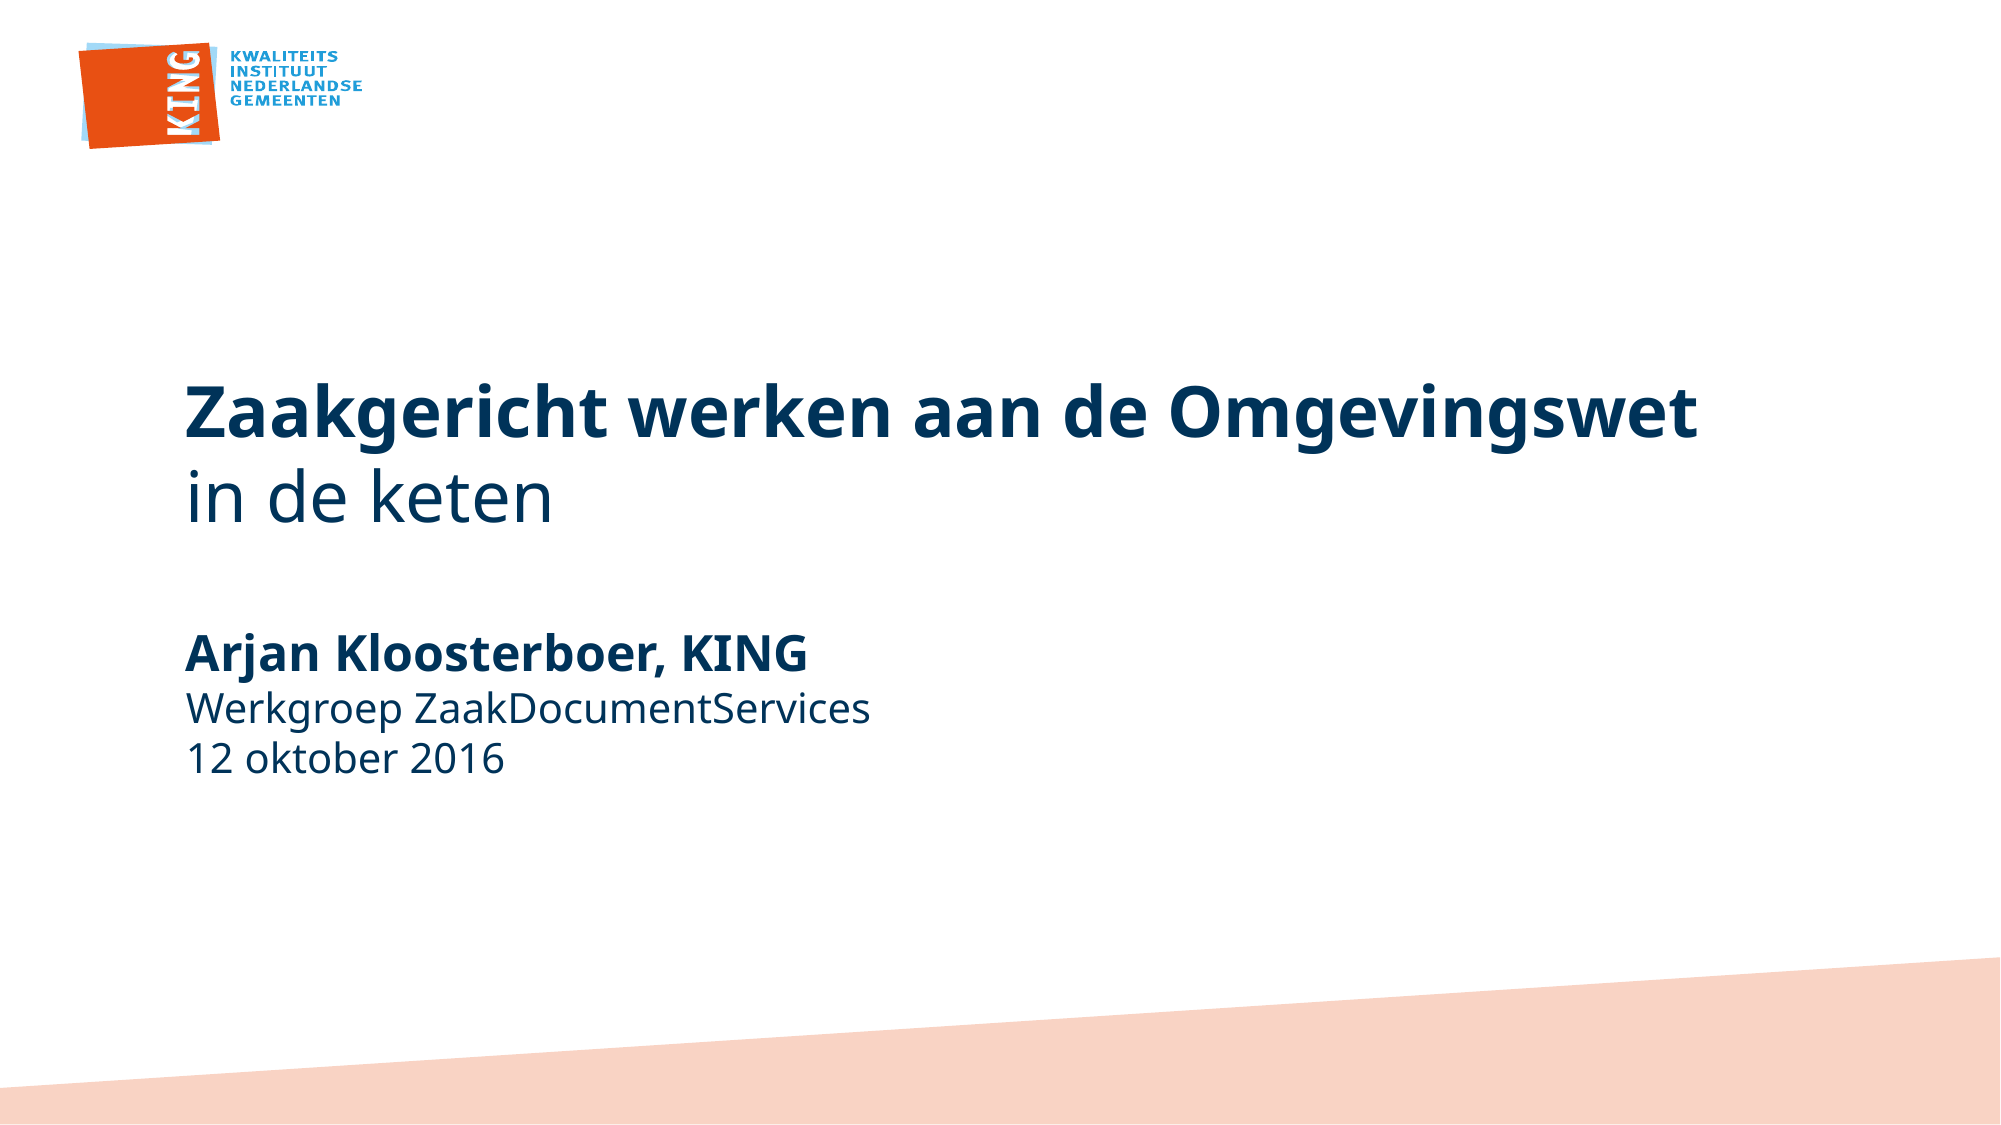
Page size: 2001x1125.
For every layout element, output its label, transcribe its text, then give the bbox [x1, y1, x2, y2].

title Zaakgericht werken aan de Omgevingswet in de keten Arjan Kloosterboer, KING Werkgroep ZaakDocumentServices 12 oktober 2016 [170, 373, 1950, 776]
